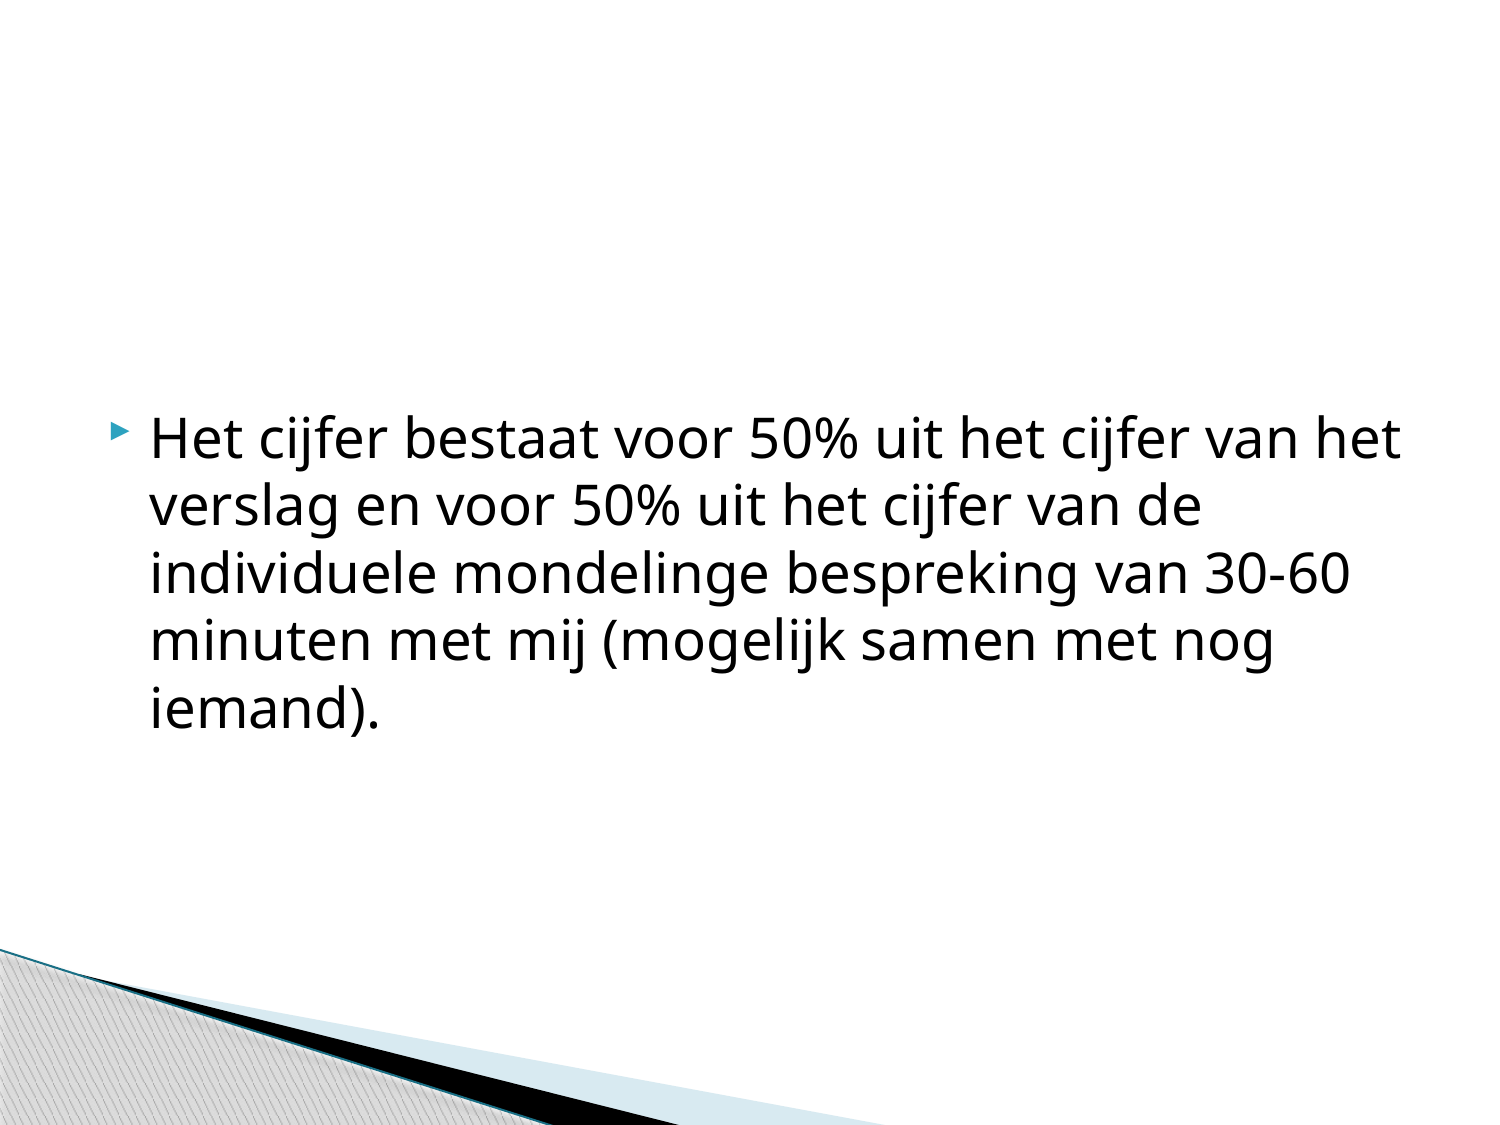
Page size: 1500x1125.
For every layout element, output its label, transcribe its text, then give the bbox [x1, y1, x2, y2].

list Het cijfer bestaat voor 50% uit het cijfer van het verslag en voor 50% uit het cijfer van de individuele mondelinge bespreking van 30-60 minuten met mij (mogelijk samen met nog iemand). [75, 243, 1425, 986]
